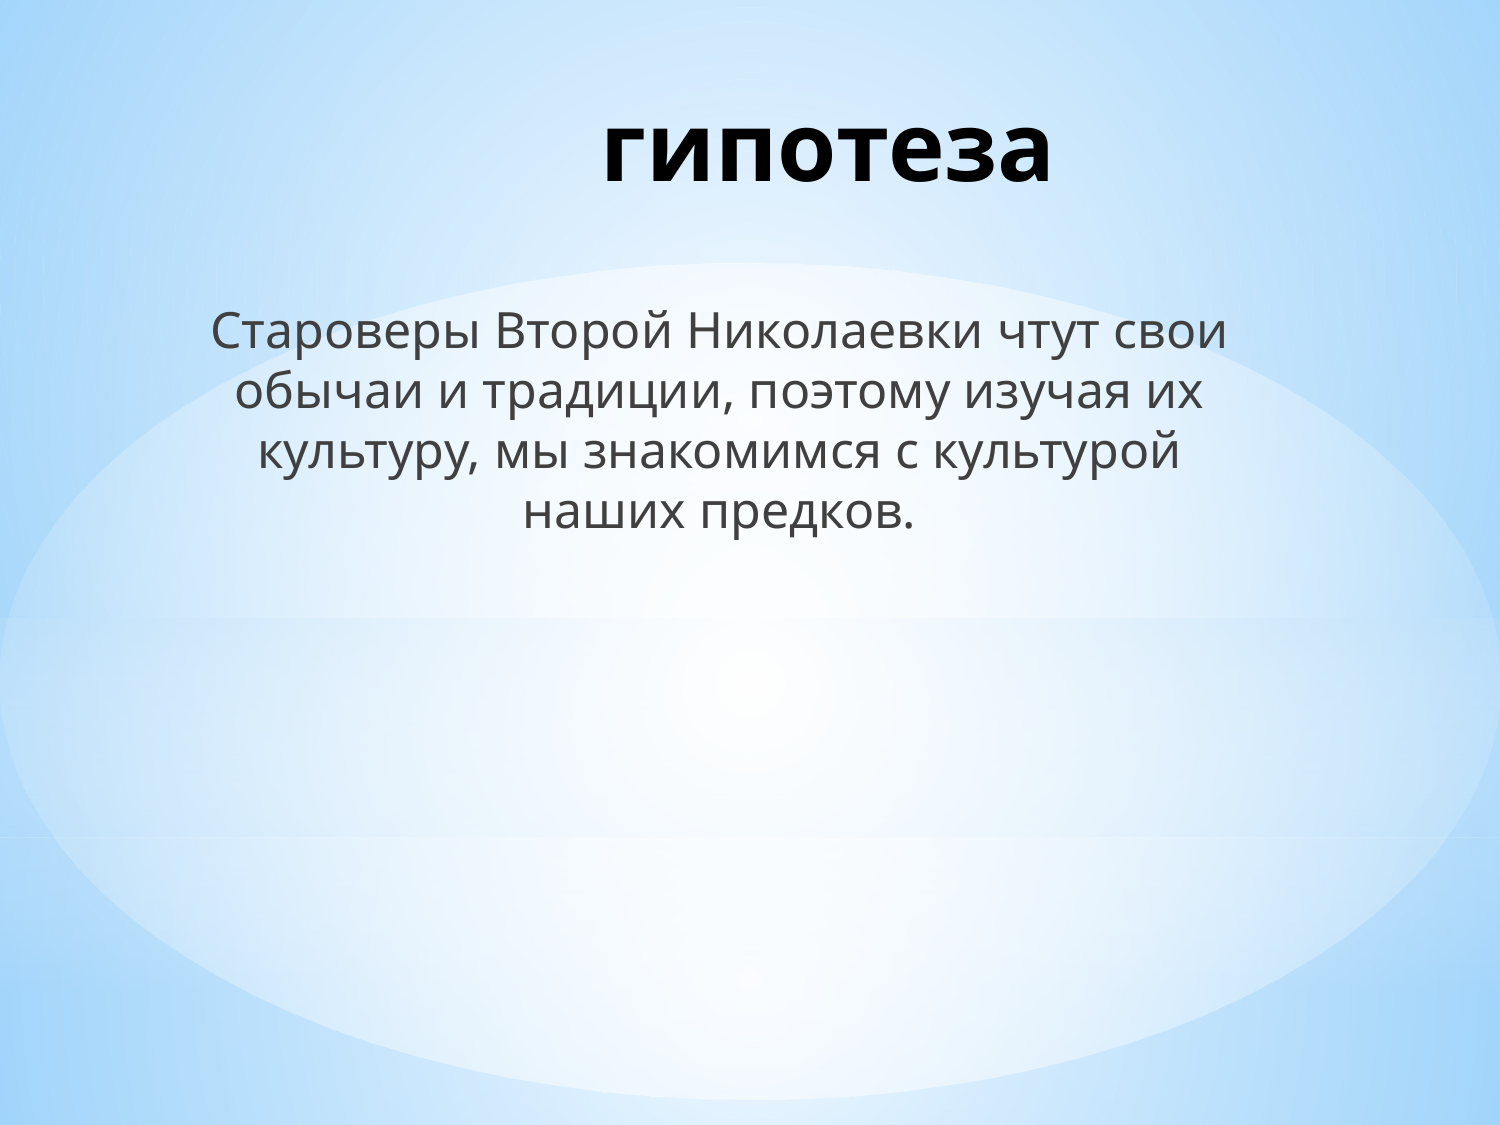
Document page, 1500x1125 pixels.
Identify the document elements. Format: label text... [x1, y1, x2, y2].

text_box гипотеза [294, 78, 1363, 220]
text_box Староверы Второй Николаевки чтут свои обычаи и традиции, поэтому изучая их культуру, мы знакомимся с культурой наших предков. [194, 290, 1245, 646]
